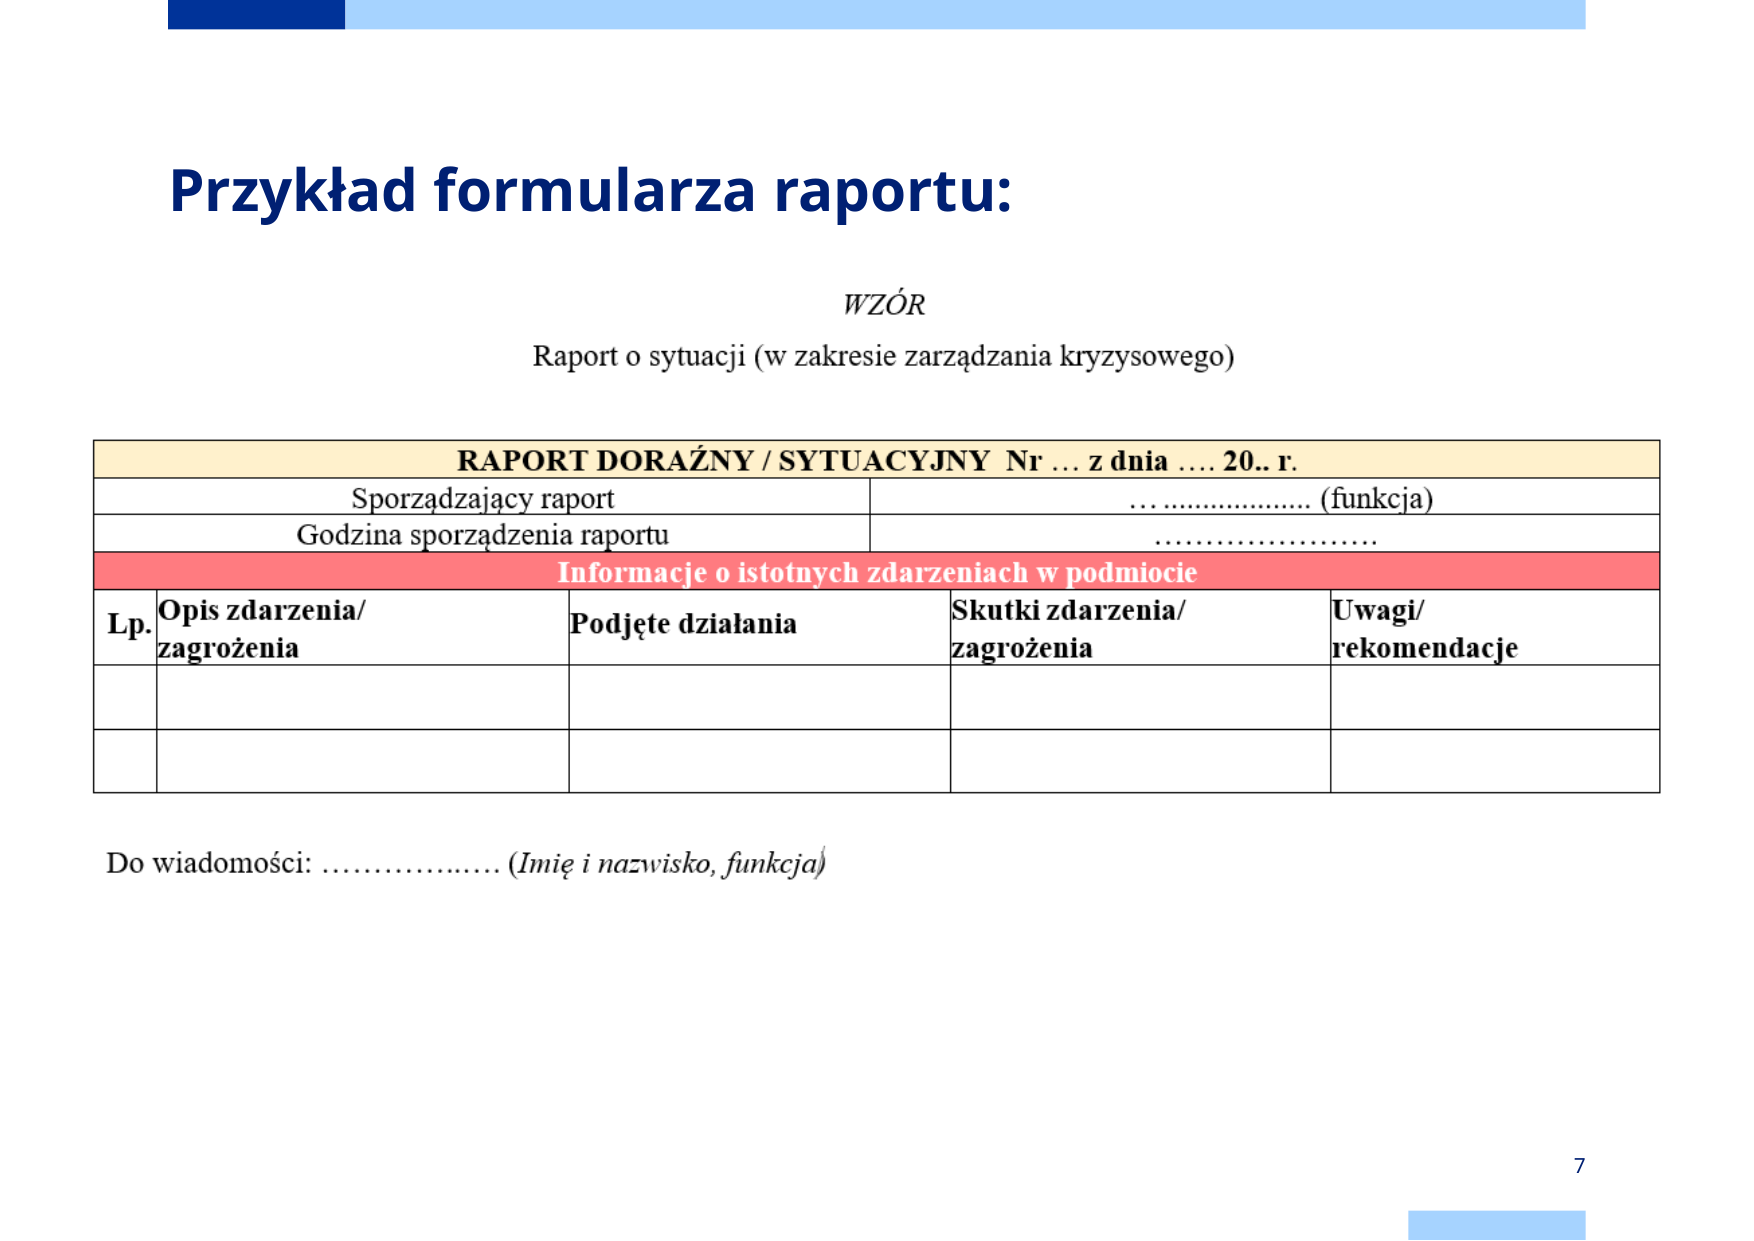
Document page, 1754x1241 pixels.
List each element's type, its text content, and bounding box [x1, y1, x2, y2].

slide_number 7 [1408, 1151, 1586, 1182]
title Przykład formularza raportu: [168, 147, 1586, 269]
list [26, 269, 1748, 963]
